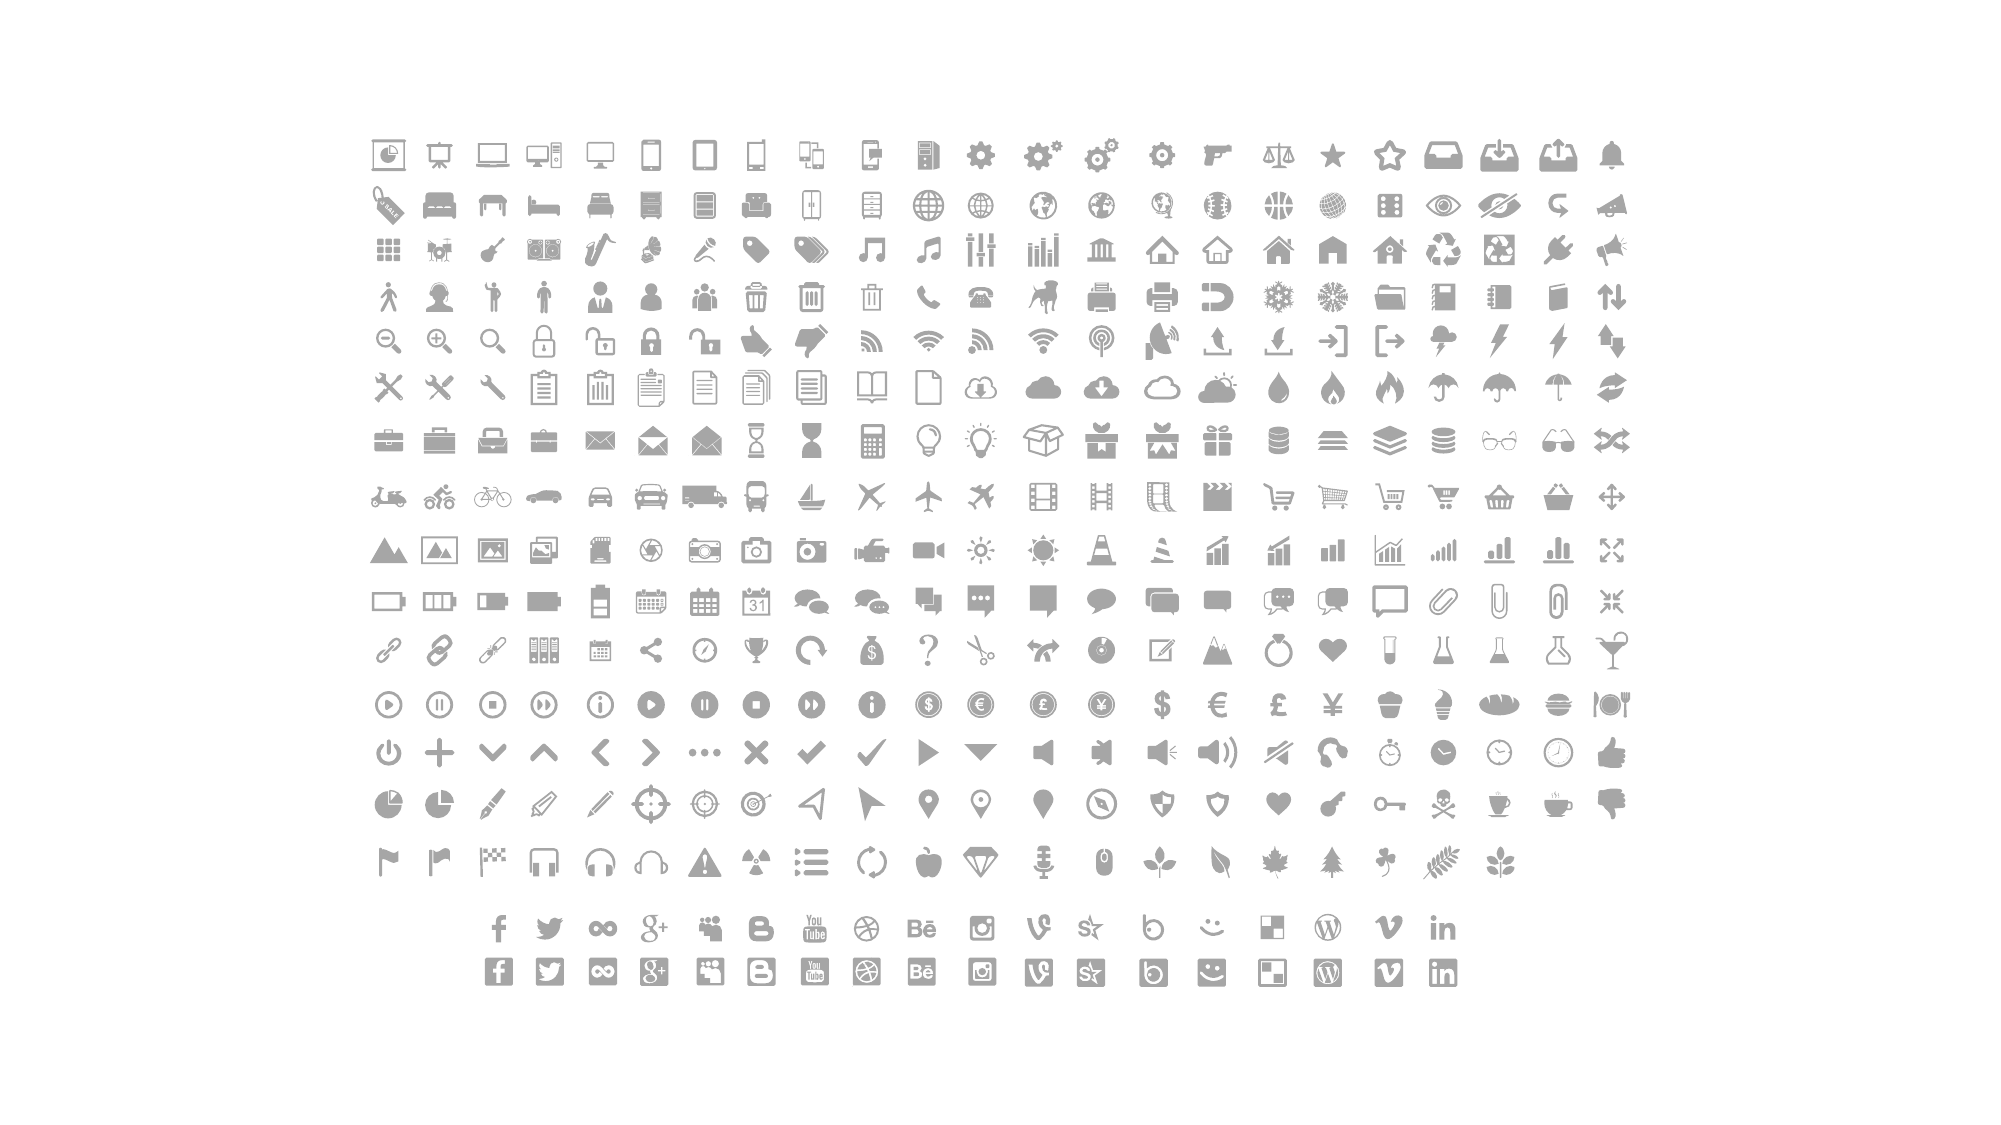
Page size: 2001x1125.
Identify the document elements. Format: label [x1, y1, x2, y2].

text_box [374, 442, 404, 452]
text_box [1599, 602, 1611, 614]
text_box [1479, 694, 1520, 716]
text_box [924, 660, 931, 667]
text_box [1317, 440, 1348, 444]
text_box [693, 192, 716, 219]
text_box [1372, 236, 1408, 264]
text_box [1264, 191, 1278, 205]
text_box [1210, 327, 1225, 351]
text_box [371, 139, 407, 172]
text_box [425, 282, 454, 312]
text_box [1373, 139, 1406, 171]
text_box [1313, 958, 1342, 987]
text_box [1596, 194, 1628, 218]
text_box [795, 635, 828, 665]
text_box [1142, 914, 1165, 941]
text_box [1087, 588, 1116, 615]
text_box [385, 238, 392, 262]
text_box [912, 189, 945, 222]
text_box [1483, 560, 1516, 564]
text_box [966, 233, 975, 267]
text_box [1593, 691, 1631, 718]
text_box [803, 859, 829, 865]
text_box [964, 744, 998, 761]
text_box [526, 490, 562, 504]
text_box [1146, 434, 1179, 459]
text_box [796, 538, 827, 563]
text_box [1078, 914, 1104, 941]
text_box [852, 957, 881, 987]
text_box [1431, 427, 1456, 454]
text_box [917, 141, 940, 170]
text_box [1433, 636, 1454, 665]
text_box [688, 538, 721, 563]
text_box [1439, 503, 1452, 510]
text_box [1431, 803, 1456, 819]
text_box [1429, 588, 1459, 616]
text_box [1317, 446, 1348, 450]
text_box [1263, 483, 1295, 511]
text_box [1374, 958, 1404, 987]
text_box [1207, 691, 1228, 718]
text_box [1158, 537, 1167, 546]
text_box [682, 485, 728, 509]
text_box [1428, 373, 1459, 402]
text_box [794, 859, 801, 866]
text_box [1484, 234, 1515, 266]
text_box [422, 592, 457, 612]
text_box [692, 425, 722, 456]
text_box [1264, 633, 1293, 667]
text_box [1320, 846, 1345, 878]
text_box [1027, 914, 1051, 940]
text_box [1426, 244, 1441, 266]
text_box [1320, 791, 1346, 817]
text_box [1482, 430, 1517, 451]
text_box [798, 691, 826, 719]
text_box [861, 140, 882, 171]
text_box [747, 957, 776, 986]
text_box [423, 484, 456, 510]
text_box [425, 792, 452, 819]
text_box [976, 233, 985, 267]
text_box [915, 587, 942, 616]
text_box [426, 141, 453, 169]
text_box [1372, 585, 1408, 618]
text_box [1144, 375, 1181, 400]
text_box [1542, 560, 1574, 564]
text_box [744, 481, 769, 513]
text_box [689, 328, 721, 355]
text_box [742, 375, 765, 405]
text_box [1612, 602, 1624, 614]
text_box [1054, 233, 1059, 267]
text_box [1489, 324, 1510, 359]
text_box [1430, 553, 1435, 562]
text_box [858, 691, 886, 719]
text_box [1610, 283, 1627, 311]
text_box [1373, 445, 1407, 456]
text_box [861, 330, 883, 352]
text_box [372, 185, 405, 226]
text_box [1029, 585, 1057, 618]
text_box [1268, 426, 1289, 455]
text_box [1482, 372, 1517, 403]
text_box [743, 236, 770, 263]
text_box [1198, 372, 1238, 403]
text_box [587, 790, 614, 818]
text_box [1262, 235, 1295, 264]
text_box [425, 374, 454, 401]
text_box [748, 916, 774, 942]
text_box [747, 139, 766, 171]
text_box [527, 238, 562, 261]
text_box [1429, 958, 1458, 987]
text_box [530, 369, 558, 406]
text_box [1547, 550, 1554, 559]
text_box [1334, 325, 1348, 358]
text_box [1612, 589, 1624, 601]
text_box [1218, 442, 1231, 456]
text_box [861, 191, 882, 220]
text_box [1262, 845, 1288, 879]
text_box [1436, 550, 1440, 562]
text_box [1022, 424, 1064, 457]
text_box [1375, 371, 1404, 404]
text_box [1599, 140, 1625, 170]
text_box [1145, 322, 1179, 360]
text_box [1549, 583, 1568, 620]
text_box [692, 283, 718, 311]
text_box [1545, 373, 1572, 402]
text_box [1314, 913, 1342, 941]
text_box [379, 847, 399, 877]
text_box [423, 427, 456, 454]
text_box [1085, 434, 1118, 459]
text_box [1318, 333, 1338, 349]
text_box [477, 538, 508, 563]
text_box [1041, 237, 1046, 267]
text_box [794, 869, 801, 877]
text_box [1321, 370, 1345, 405]
text_box [1374, 534, 1406, 566]
text_box [692, 139, 718, 171]
text_box [912, 542, 935, 559]
text_box [742, 849, 771, 864]
text_box [1612, 551, 1624, 563]
text_box [1317, 431, 1348, 439]
text_box [479, 637, 507, 664]
text_box [536, 917, 564, 940]
text_box [484, 957, 513, 986]
text_box [1430, 923, 1437, 940]
text_box [1487, 285, 1512, 310]
text_box [1203, 590, 1232, 613]
text_box [376, 328, 402, 354]
text_box [1262, 142, 1295, 169]
text_box [639, 637, 663, 663]
text_box [588, 487, 613, 507]
text_box [1088, 325, 1115, 358]
text_box [1496, 543, 1503, 559]
text_box [532, 324, 556, 358]
text_box [631, 784, 672, 825]
text_box [587, 192, 614, 219]
text_box [1279, 206, 1293, 220]
text_box [480, 328, 506, 354]
text_box [860, 424, 885, 459]
text_box [1169, 745, 1177, 760]
text_box [530, 691, 558, 719]
text_box [1317, 281, 1348, 313]
text_box [535, 957, 564, 986]
text_box [1206, 791, 1229, 817]
text_box [1203, 348, 1232, 356]
text_box [1374, 284, 1406, 310]
text_box [1425, 194, 1462, 217]
text_box [1436, 789, 1451, 807]
text_box [741, 193, 772, 219]
text_box [1154, 690, 1171, 720]
text_box [968, 287, 994, 308]
text_box [936, 542, 945, 559]
text_box [1549, 323, 1568, 360]
text_box [590, 584, 610, 619]
text_box [966, 141, 995, 170]
text_box [1317, 737, 1348, 768]
text_box [1270, 693, 1288, 717]
text_box [1087, 282, 1116, 312]
text_box [1150, 556, 1174, 563]
text_box [1375, 847, 1396, 877]
text_box [1431, 283, 1456, 311]
text_box [1145, 235, 1179, 264]
text_box [964, 424, 995, 459]
text_box [857, 738, 887, 766]
text_box [1267, 535, 1291, 566]
text_box [639, 538, 663, 563]
text_box [1329, 539, 1345, 562]
text_box [1489, 637, 1509, 664]
text_box [1488, 790, 1511, 818]
text_box [1542, 429, 1575, 453]
text_box [479, 691, 507, 719]
text_box [857, 398, 888, 404]
text_box [868, 851, 888, 879]
text_box [1076, 958, 1106, 987]
text_box [1203, 636, 1233, 665]
text_box [640, 191, 662, 220]
text_box [1378, 738, 1401, 767]
text_box [380, 282, 398, 312]
text_box [1264, 206, 1278, 220]
text_box [915, 370, 942, 405]
text_box [1028, 243, 1033, 267]
text_box [1377, 691, 1403, 719]
text_box [1596, 372, 1627, 403]
text_box [1028, 328, 1059, 354]
text_box [585, 327, 616, 356]
text_box [1597, 788, 1626, 820]
text_box [1092, 422, 1111, 433]
text_box [860, 635, 884, 665]
text_box [371, 592, 406, 612]
text_box [1432, 232, 1456, 246]
text_box [1593, 427, 1630, 454]
text_box [1201, 283, 1234, 312]
text_box [474, 486, 512, 508]
text_box [369, 537, 408, 564]
text_box [1033, 739, 1054, 766]
text_box [1377, 193, 1403, 218]
text_box [915, 846, 942, 878]
text_box [589, 639, 612, 662]
text_box [970, 789, 992, 819]
text_box [424, 737, 455, 768]
text_box [796, 370, 827, 405]
text_box [915, 691, 943, 718]
text_box [529, 848, 559, 877]
text_box [1317, 588, 1348, 616]
text_box [426, 634, 453, 667]
text_box [429, 848, 450, 877]
text_box [1321, 548, 1328, 562]
text_box [966, 536, 995, 565]
text_box [1149, 142, 1176, 169]
text_box [370, 486, 407, 508]
text_box [658, 922, 668, 932]
text_box [1153, 422, 1171, 433]
text_box [745, 291, 767, 313]
text_box [1488, 550, 1495, 559]
text_box [1091, 739, 1112, 766]
text_box [802, 423, 822, 458]
text_box [426, 328, 453, 354]
text_box [585, 233, 617, 267]
text_box [907, 919, 937, 938]
text_box [1155, 547, 1170, 557]
text_box [1258, 958, 1287, 987]
text_box [1025, 376, 1062, 399]
text_box [1263, 588, 1294, 616]
text_box [1539, 138, 1578, 172]
text_box [479, 847, 506, 877]
text_box [1439, 922, 1456, 940]
text_box [987, 233, 996, 267]
text_box [744, 740, 769, 765]
text_box [793, 589, 830, 614]
text_box [968, 328, 994, 354]
text_box [967, 192, 994, 219]
text_box [1088, 636, 1116, 664]
text_box [1198, 739, 1219, 765]
text_box [425, 691, 454, 719]
text_box [1383, 636, 1397, 665]
text_box [375, 691, 403, 719]
text_box [1491, 583, 1508, 620]
text_box [1434, 689, 1453, 720]
text_box [915, 481, 942, 513]
text_box [427, 238, 452, 262]
text_box [1086, 535, 1117, 566]
text_box [858, 787, 886, 822]
text_box [593, 281, 608, 296]
text_box [374, 789, 403, 819]
text_box [690, 587, 720, 616]
text_box [798, 787, 826, 821]
text_box [1197, 958, 1226, 987]
text_box [376, 637, 402, 664]
text_box [421, 536, 458, 565]
text_box [377, 238, 384, 262]
text_box [1318, 638, 1347, 662]
text_box [692, 637, 718, 663]
text_box [1595, 631, 1629, 670]
text_box [637, 368, 665, 407]
text_box [1375, 325, 1389, 358]
text_box [1204, 442, 1217, 456]
text_box [1029, 191, 1058, 220]
text_box [1504, 537, 1511, 559]
text_box [530, 536, 558, 564]
text_box [916, 424, 942, 457]
text_box [1430, 915, 1437, 921]
text_box [480, 237, 505, 263]
text_box [857, 846, 876, 875]
text_box [1549, 283, 1568, 311]
text_box [919, 634, 939, 659]
text_box [907, 957, 936, 986]
text_box [376, 743, 402, 766]
text_box [1203, 482, 1232, 511]
text_box [1260, 915, 1285, 940]
text_box [526, 145, 549, 167]
text_box [962, 846, 999, 878]
text_box [1486, 739, 1513, 766]
text_box [853, 916, 880, 942]
text_box [588, 920, 618, 937]
text_box [637, 691, 665, 719]
text_box [585, 848, 616, 877]
text_box [744, 637, 769, 664]
text_box [1555, 537, 1562, 559]
text_box [1545, 636, 1572, 665]
text_box [1263, 740, 1294, 765]
text_box [1268, 371, 1290, 404]
text_box [476, 143, 510, 168]
text_box [537, 280, 552, 314]
text_box [1266, 792, 1292, 816]
text_box [1033, 789, 1054, 819]
text_box [1543, 483, 1574, 511]
text_box [1087, 238, 1116, 262]
text_box [688, 748, 697, 757]
text_box [1083, 376, 1120, 399]
text_box [1150, 790, 1175, 818]
text_box [1447, 542, 1451, 562]
text_box [1385, 333, 1405, 349]
text_box [1598, 483, 1626, 511]
text_box [854, 589, 890, 614]
text_box [642, 738, 661, 767]
text_box [964, 376, 997, 399]
text_box [1441, 546, 1446, 562]
text_box [1320, 143, 1346, 168]
text_box [1430, 325, 1457, 358]
text_box [478, 194, 507, 217]
text_box [794, 236, 829, 263]
text_box [713, 748, 721, 757]
text_box [586, 691, 614, 719]
text_box [742, 587, 771, 616]
text_box [691, 691, 719, 719]
text_box [530, 743, 558, 762]
text_box [1452, 538, 1457, 562]
text_box [585, 431, 615, 450]
text_box [640, 283, 662, 311]
text_box [1029, 691, 1057, 718]
text_box [918, 738, 940, 767]
text_box [1096, 848, 1113, 876]
text_box [478, 427, 508, 454]
text_box [1090, 483, 1113, 511]
text_box [802, 190, 822, 221]
text_box [635, 589, 667, 614]
text_box [529, 637, 559, 664]
text_box [441, 789, 455, 803]
text_box [1373, 796, 1406, 812]
text_box [1319, 192, 1347, 219]
text_box [1203, 425, 1233, 441]
text_box [1151, 192, 1174, 219]
text_box [480, 375, 506, 401]
text_box [1146, 282, 1178, 312]
text_box [1223, 741, 1230, 763]
text_box [1563, 542, 1570, 559]
text_box [588, 297, 613, 313]
text_box [1028, 280, 1058, 315]
text_box [640, 236, 662, 264]
text_box [1264, 348, 1293, 356]
text_box [918, 789, 939, 819]
text_box [745, 282, 768, 290]
text_box [1032, 539, 1060, 567]
text_box [1443, 246, 1461, 267]
text_box [1597, 283, 1614, 311]
text_box [1024, 958, 1053, 987]
text_box [1493, 138, 1506, 158]
text_box [1319, 236, 1347, 264]
text_box [528, 195, 560, 217]
text_box [693, 237, 716, 263]
text_box [1596, 233, 1628, 267]
text_box [1147, 482, 1178, 512]
text_box [861, 283, 883, 311]
text_box [479, 788, 506, 820]
text_box [858, 237, 886, 263]
text_box [590, 536, 611, 564]
text_box [386, 739, 391, 755]
text_box [1375, 915, 1403, 940]
text_box [1597, 736, 1626, 769]
text_box [857, 371, 888, 397]
text_box [1478, 193, 1521, 219]
text_box [640, 957, 669, 986]
text_box [1597, 324, 1626, 359]
text_box [798, 282, 826, 313]
text_box [530, 790, 558, 818]
text_box [530, 428, 558, 453]
text_box [1271, 327, 1285, 351]
text_box [744, 369, 771, 403]
text_box [1423, 845, 1460, 880]
text_box [1612, 538, 1624, 550]
text_box [1427, 484, 1460, 502]
text_box [803, 849, 829, 855]
text_box [1139, 958, 1168, 987]
text_box [634, 483, 668, 510]
text_box [1375, 483, 1405, 503]
text_box [747, 423, 765, 458]
text_box [1206, 536, 1229, 565]
text_box [1373, 425, 1407, 442]
text_box [692, 370, 718, 405]
text_box [688, 847, 722, 877]
text_box [1027, 639, 1060, 662]
text_box [1200, 926, 1224, 936]
text_box [1395, 504, 1402, 511]
text_box [854, 538, 890, 563]
text_box [967, 691, 995, 718]
text_box [803, 870, 829, 876]
text_box [1086, 788, 1118, 820]
text_box [1322, 693, 1344, 716]
text_box [1088, 192, 1115, 219]
text_box [634, 850, 669, 875]
text_box [1211, 846, 1230, 879]
text_box [740, 325, 772, 358]
text_box [1480, 144, 1519, 172]
text_box [1024, 140, 1063, 171]
text_box [797, 740, 826, 765]
text_box [491, 915, 506, 943]
text_box [479, 743, 507, 762]
text_box [1486, 846, 1515, 878]
text_box [1147, 739, 1168, 766]
text_box [640, 914, 659, 943]
text_box [374, 429, 404, 441]
text_box [1145, 587, 1179, 616]
text_box [1548, 193, 1569, 218]
text_box [1599, 538, 1611, 550]
text_box [700, 748, 709, 757]
text_box [749, 865, 764, 876]
text_box [641, 327, 662, 355]
text_box [477, 592, 509, 611]
text_box [1202, 235, 1233, 264]
text_box [795, 324, 829, 359]
text_box [1424, 141, 1463, 169]
text_box [917, 285, 941, 309]
text_box [591, 738, 610, 767]
text_box [1143, 846, 1177, 878]
text_box [858, 483, 886, 511]
text_box [1034, 245, 1040, 267]
text_box [1543, 235, 1573, 265]
text_box [587, 369, 614, 406]
text_box [484, 282, 502, 313]
text_box [800, 957, 829, 986]
text_box [1543, 737, 1574, 768]
text_box [1029, 482, 1058, 511]
text_box [1149, 639, 1176, 662]
text_box [550, 142, 562, 169]
text_box [699, 915, 722, 942]
text_box [1033, 845, 1055, 879]
text_box [1430, 739, 1457, 766]
text_box [1203, 191, 1232, 220]
text_box [1317, 484, 1348, 510]
text_box [1383, 504, 1389, 511]
text_box [913, 330, 944, 352]
text_box [794, 848, 801, 856]
text_box [586, 141, 615, 169]
text_box [916, 236, 941, 264]
text_box [1544, 693, 1573, 716]
text_box [740, 791, 772, 817]
text_box [799, 141, 824, 170]
text_box [1084, 138, 1119, 173]
text_box [1088, 691, 1115, 718]
text_box [803, 914, 827, 943]
text_box [968, 957, 997, 986]
text_box [797, 483, 826, 511]
text_box [1484, 484, 1515, 510]
text_box [1599, 589, 1611, 601]
text_box [967, 585, 995, 618]
text_box [1229, 736, 1238, 769]
text_box [967, 635, 995, 666]
text_box [1263, 280, 1295, 314]
text_box [423, 192, 457, 219]
text_box [969, 915, 995, 941]
text_box [741, 537, 772, 564]
text_box [1544, 791, 1573, 817]
text_box [374, 372, 404, 403]
text_box [1373, 439, 1407, 449]
text_box [638, 425, 668, 456]
text_box [967, 483, 994, 511]
text_box [689, 789, 720, 819]
text_box [1203, 144, 1232, 166]
text_box [1047, 253, 1053, 267]
text_box [641, 139, 662, 171]
text_box [742, 691, 770, 719]
text_box [696, 957, 725, 986]
text_box [527, 592, 561, 612]
text_box [1599, 551, 1611, 563]
text_box [588, 957, 618, 986]
text_box [393, 238, 401, 262]
text_box [1279, 191, 1293, 205]
